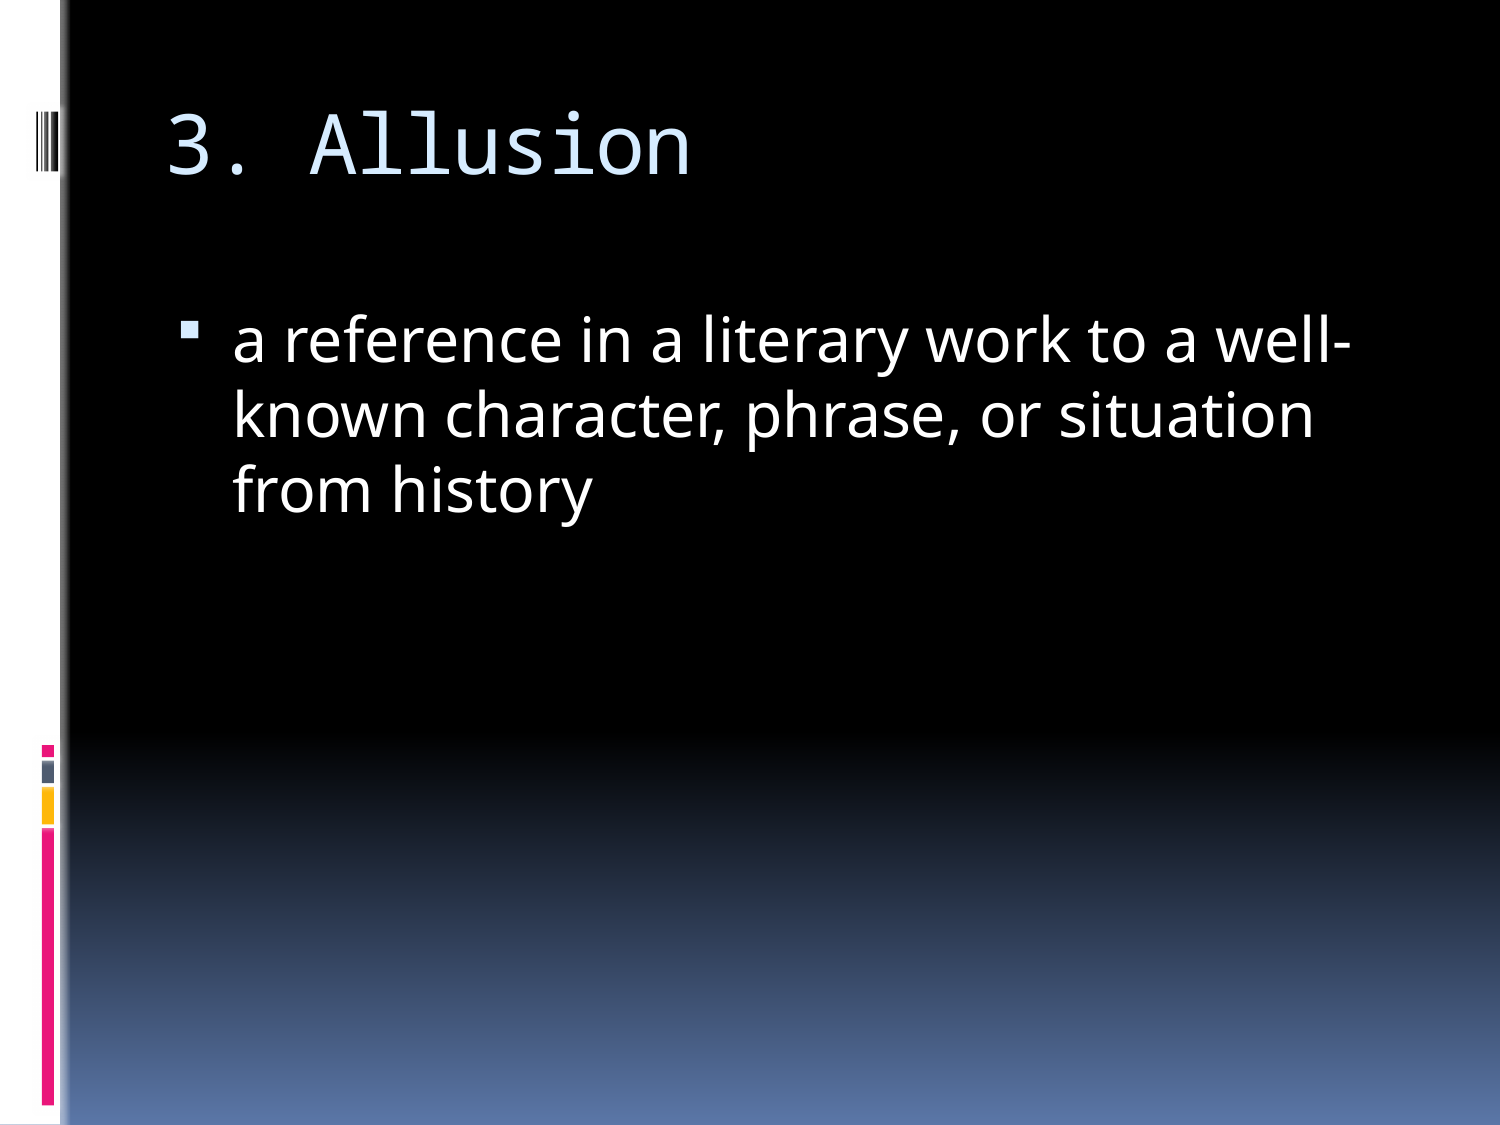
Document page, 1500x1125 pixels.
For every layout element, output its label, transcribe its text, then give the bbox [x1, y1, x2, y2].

title 3. Allusion [150, 83, 1425, 234]
list a reference in a literary work to a well-known character, phrase, or situation from history [150, 292, 1425, 1043]
